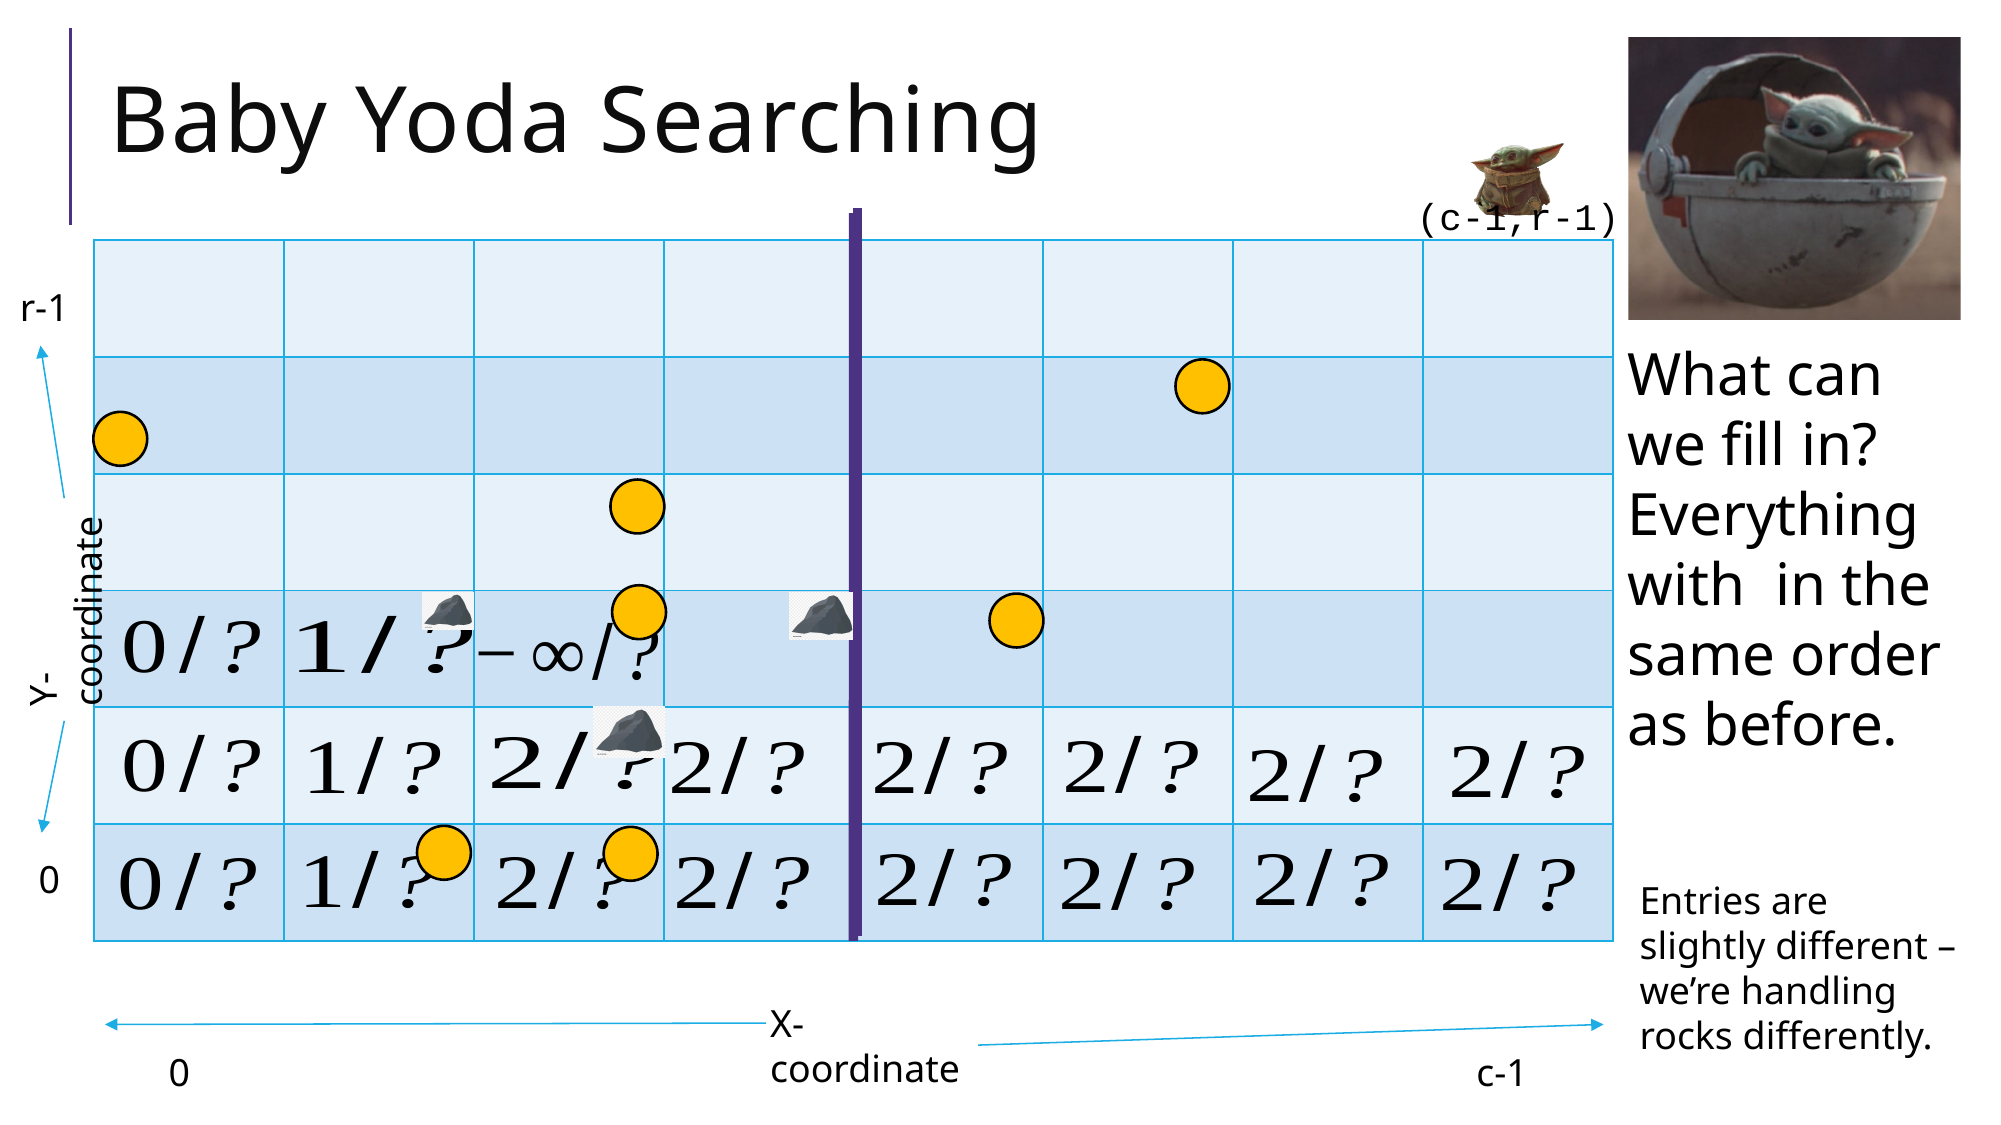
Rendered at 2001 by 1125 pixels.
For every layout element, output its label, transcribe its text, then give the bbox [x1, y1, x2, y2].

text_box r-1 [5, 277, 108, 337]
text_box 0 [23, 848, 94, 909]
text_box [92, 410, 149, 468]
picture [421, 592, 475, 631]
text_box [609, 478, 666, 535]
text_box X-coordinate [755, 992, 979, 1098]
text_box [602, 825, 659, 883]
text_box (c-1,r-1) [1402, 185, 1458, 245]
text_box c-1 [1461, 1041, 1565, 1102]
text_box [1174, 358, 1231, 415]
picture [593, 706, 665, 758]
title Baby Yoda Searching [94, 43, 1621, 210]
picture [1457, 120, 1575, 237]
text_box Y-coordinate [11, 498, 117, 721]
text_box [415, 824, 473, 882]
text_box (c-1,r-1) [1573, 185, 1621, 245]
text_box Entries are slightly different – we’re handling rocks differently. [1624, 869, 1973, 1065]
text_box [988, 592, 1045, 649]
picture [789, 592, 855, 640]
text_box [610, 583, 668, 641]
picture [1628, 37, 1962, 320]
text_box 0 [153, 1041, 224, 1102]
